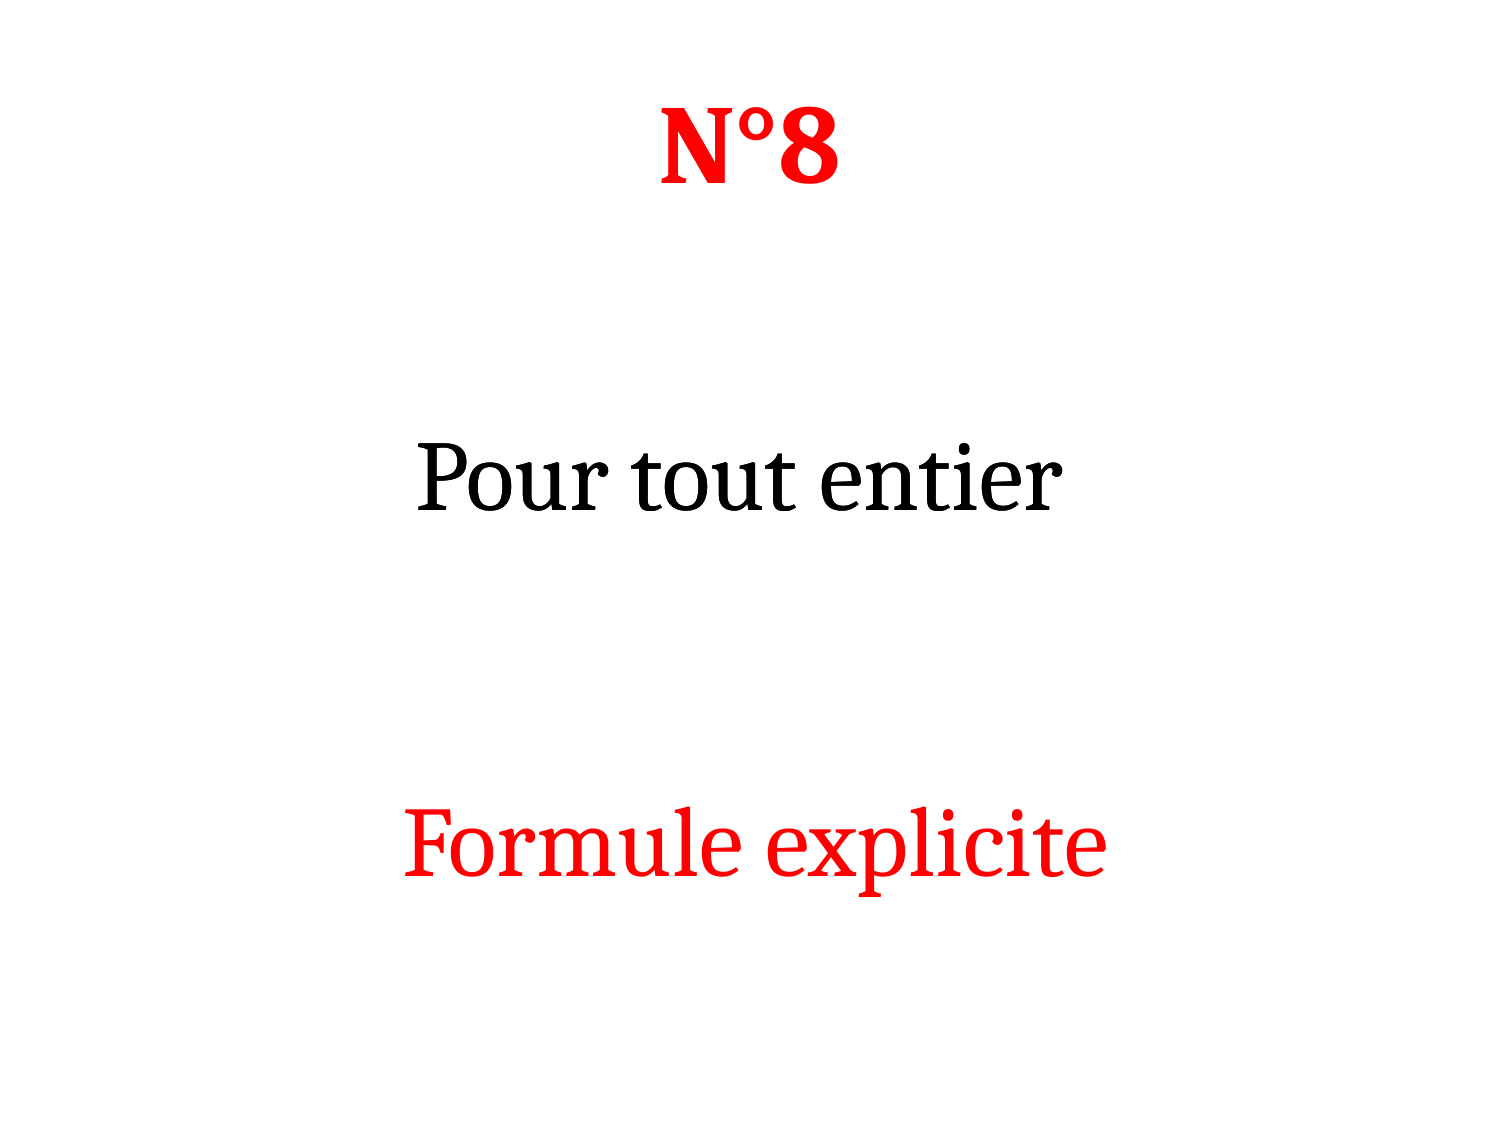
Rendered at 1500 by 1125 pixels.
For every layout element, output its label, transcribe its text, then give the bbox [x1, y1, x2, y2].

text_box N°8 [0, 63, 1500, 214]
text_box Formule explicite [387, 768, 1124, 904]
